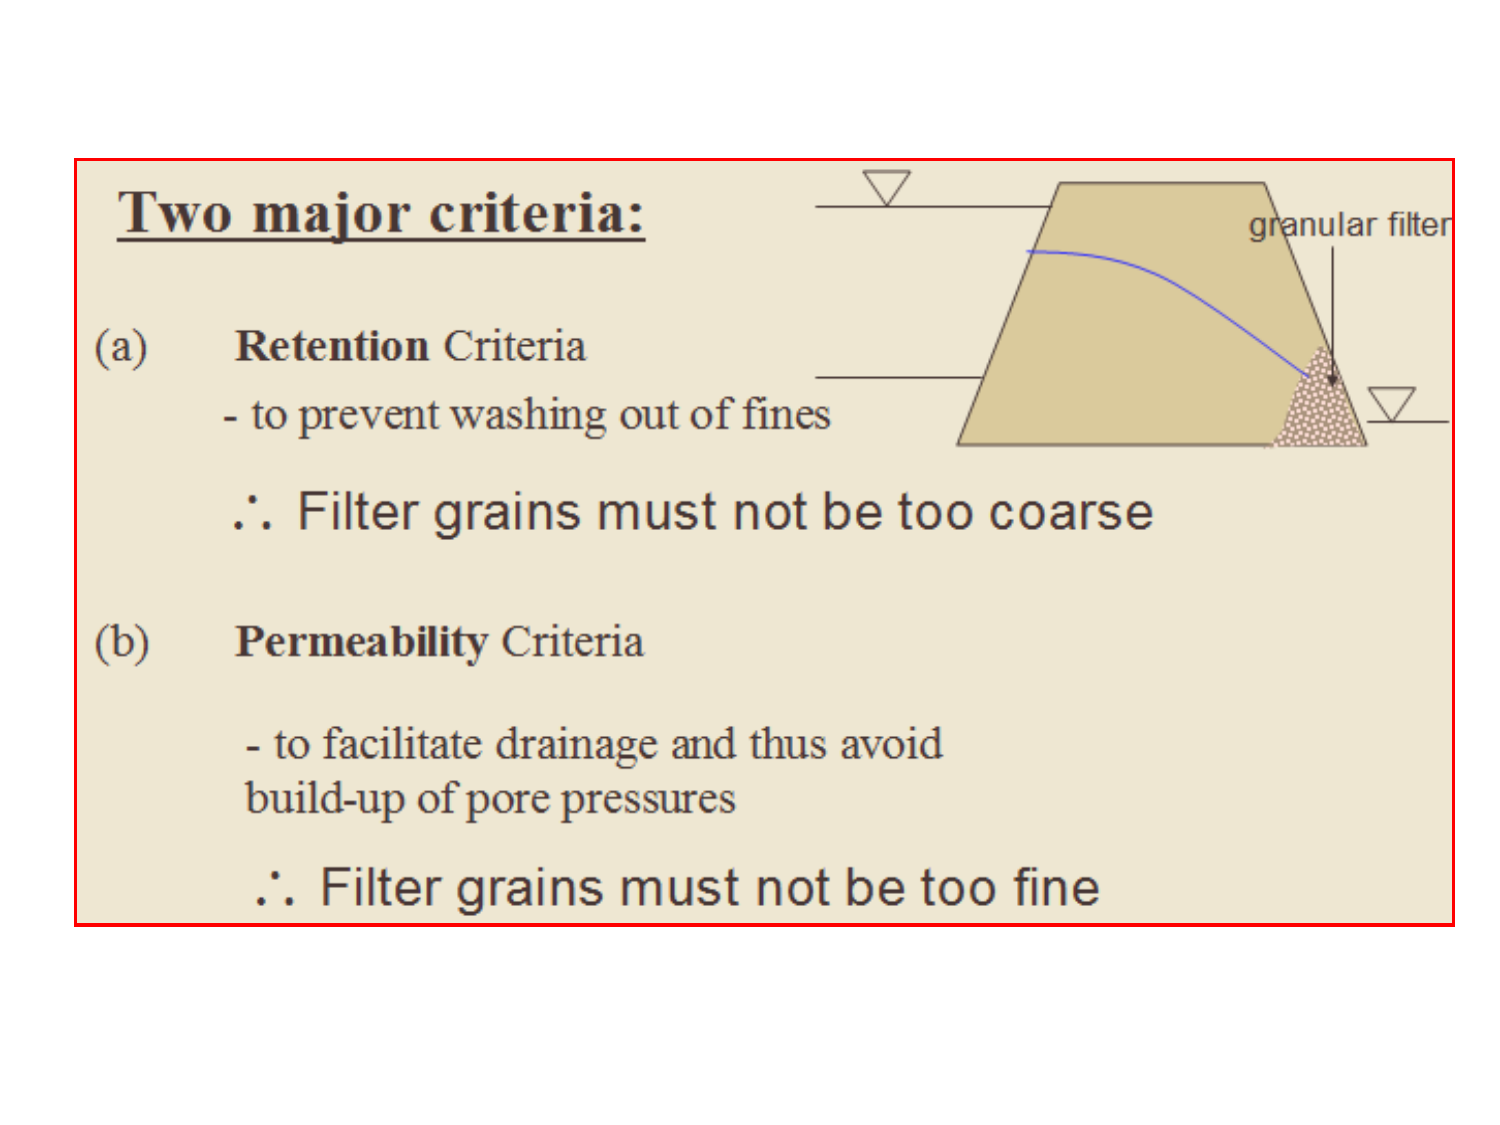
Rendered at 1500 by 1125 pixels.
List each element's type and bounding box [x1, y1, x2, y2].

picture [76, 160, 1453, 924]
